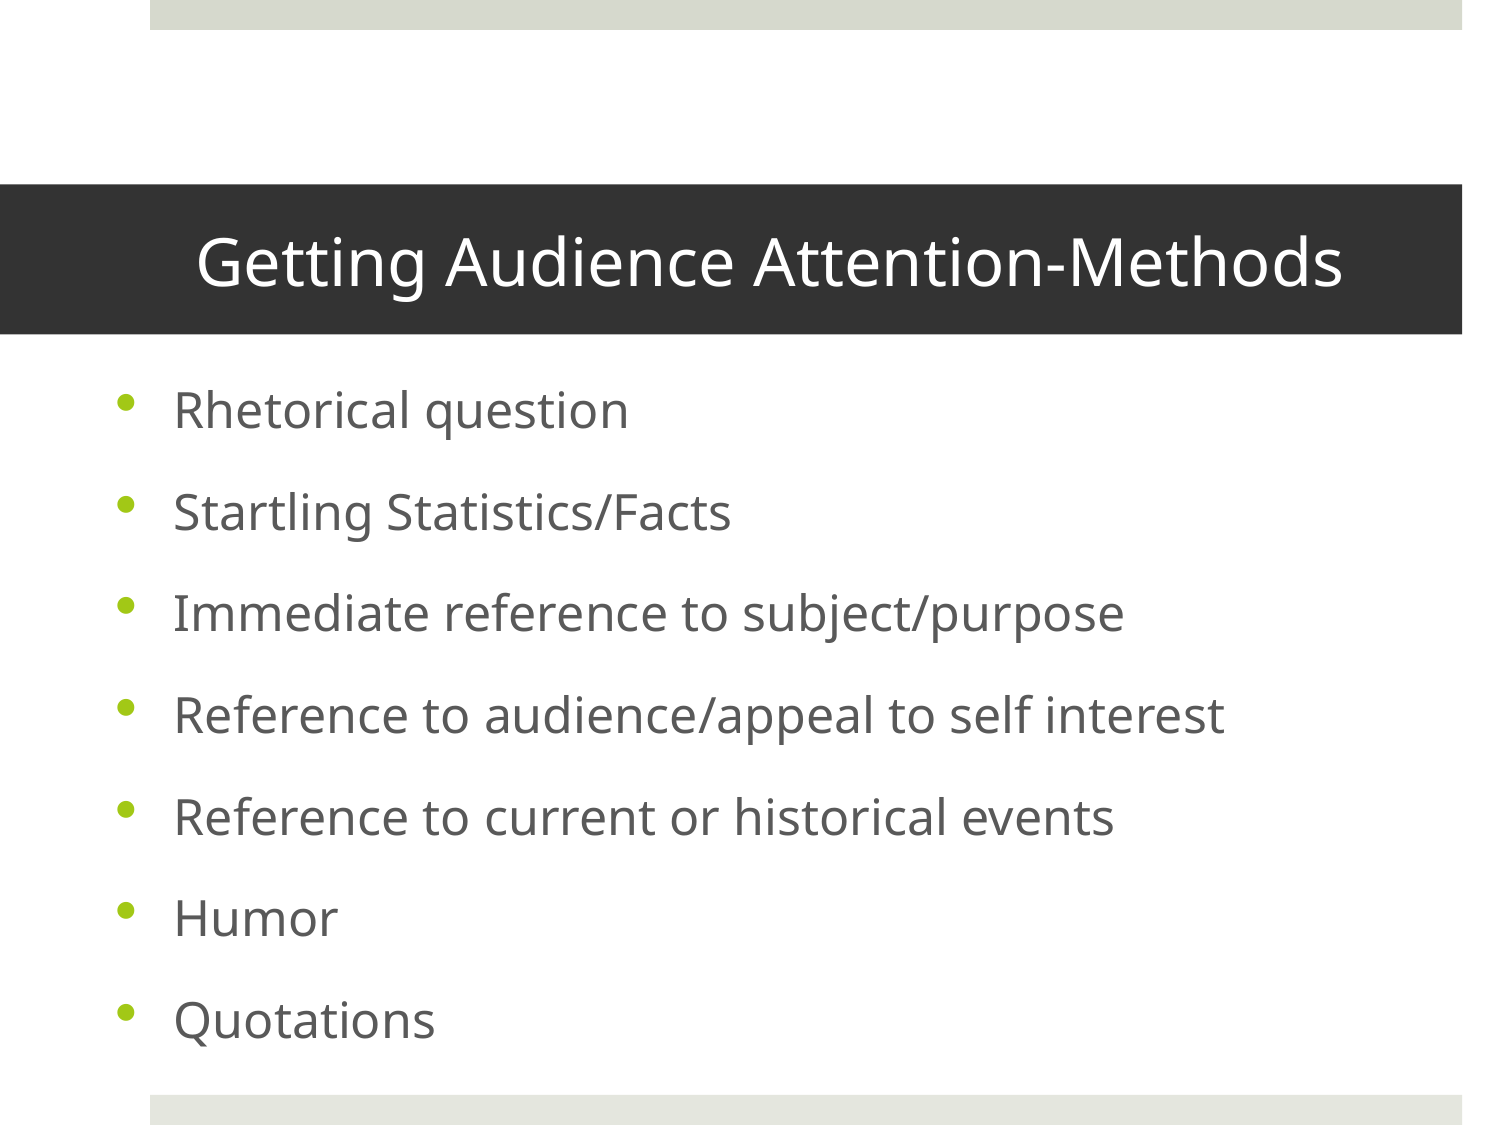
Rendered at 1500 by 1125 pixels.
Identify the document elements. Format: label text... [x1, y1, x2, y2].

title Getting Audience Attention-Methods [0, 184, 1463, 335]
list Rhetorical question Startling Statistics/Facts Immediate reference to subject/purpose Reference to audience/appeal to self interest Reference to current or historical events Humor Quotations [102, 370, 1432, 1062]
